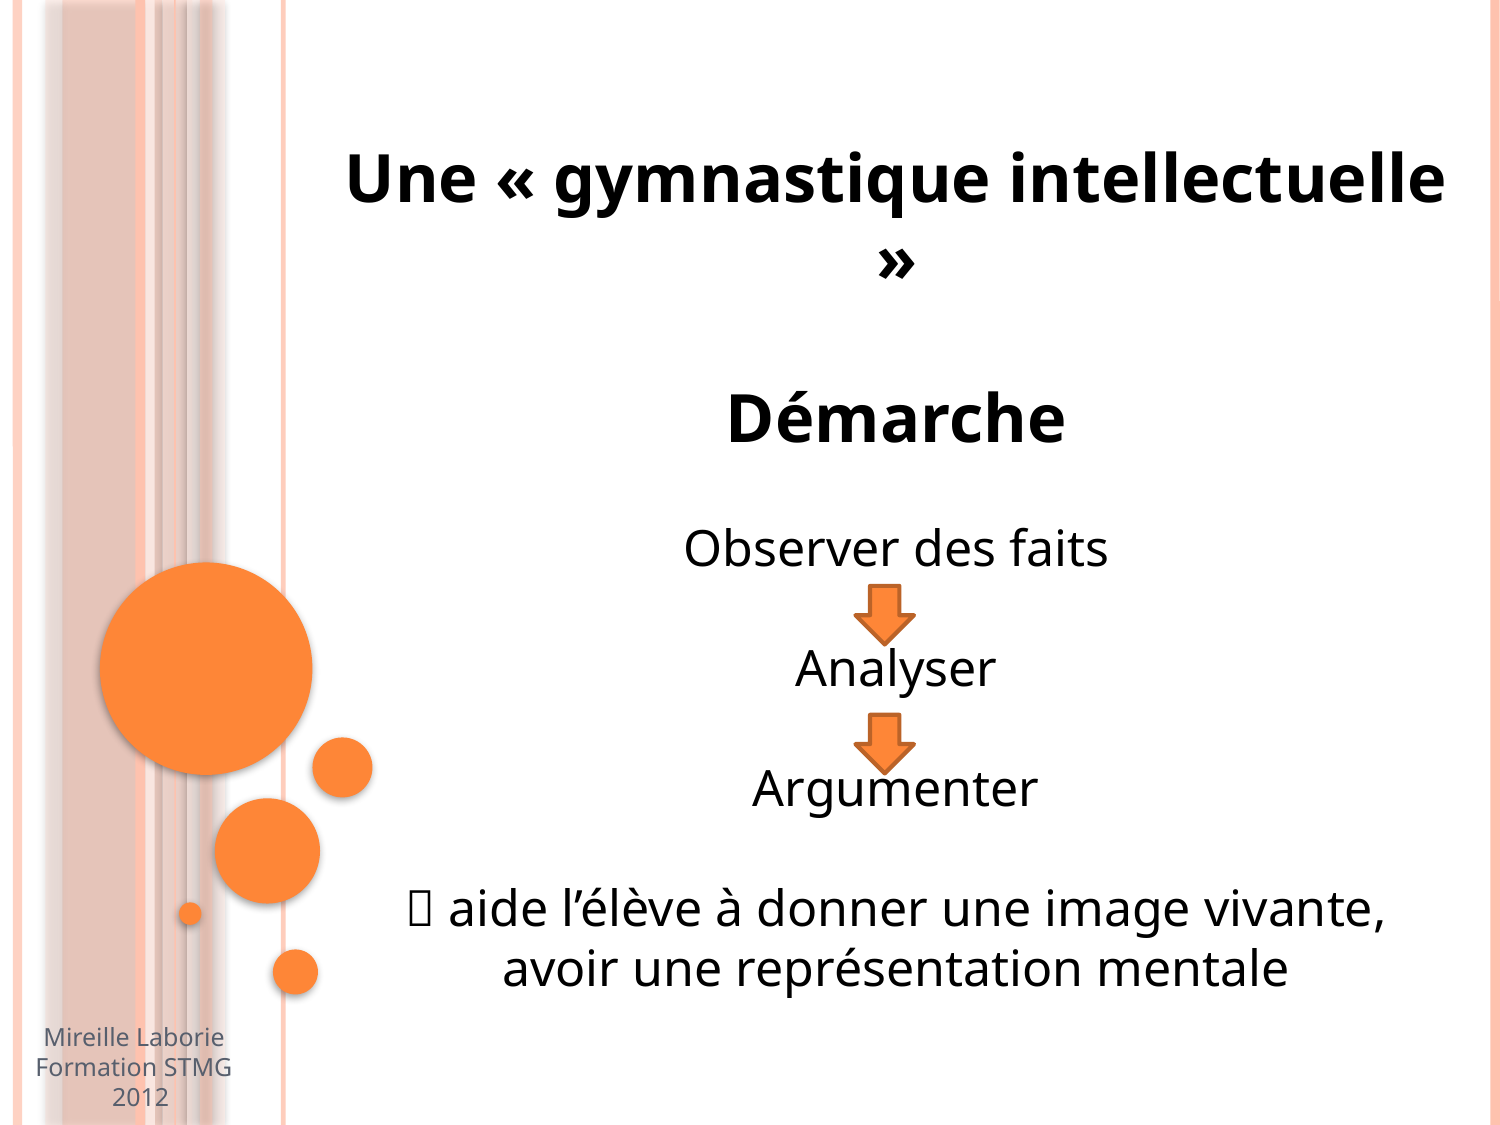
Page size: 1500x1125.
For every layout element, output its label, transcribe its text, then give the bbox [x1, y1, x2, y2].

text_box Une « gymnastique intellectuelle » Démarche Observer des faits Analyser Argumenter  aide l’élève à donner une image vivante, avoir une représentation mentale [328, 128, 1465, 1004]
footer Mireille Laborie Formation STMG 2012 [0, 1007, 282, 1125]
text_box [853, 583, 916, 647]
text_box [853, 712, 916, 776]
